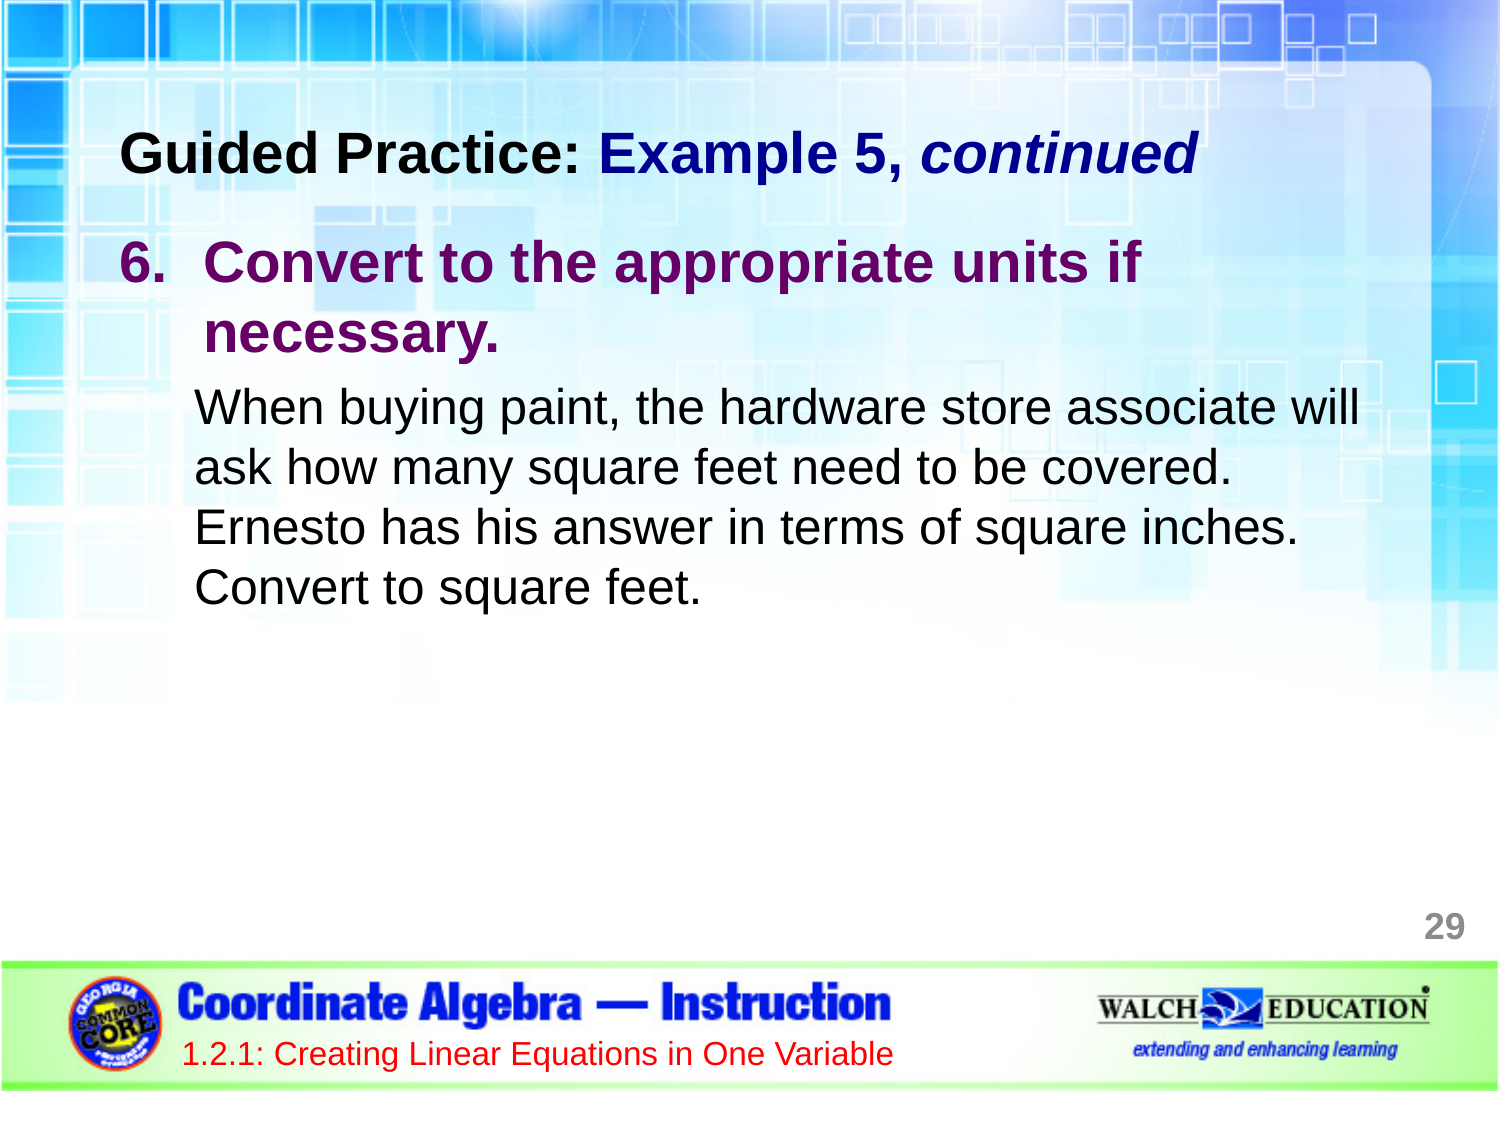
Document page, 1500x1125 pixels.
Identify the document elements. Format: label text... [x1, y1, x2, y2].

picture [1, 0, 1500, 1091]
list 1.2.1: Creating Linear Equations in One Variable [166, 1024, 1074, 1069]
slide_number 29 [1361, 901, 1481, 949]
text_box Guided Practice: Example 5, continued Convert to the appropriate units if necessary. When buying paint, the hardware store associate will ask how many square feet need to be covered. Ernesto has his answer in terms of square inches. Convert to square feet. [104, 108, 1394, 929]
